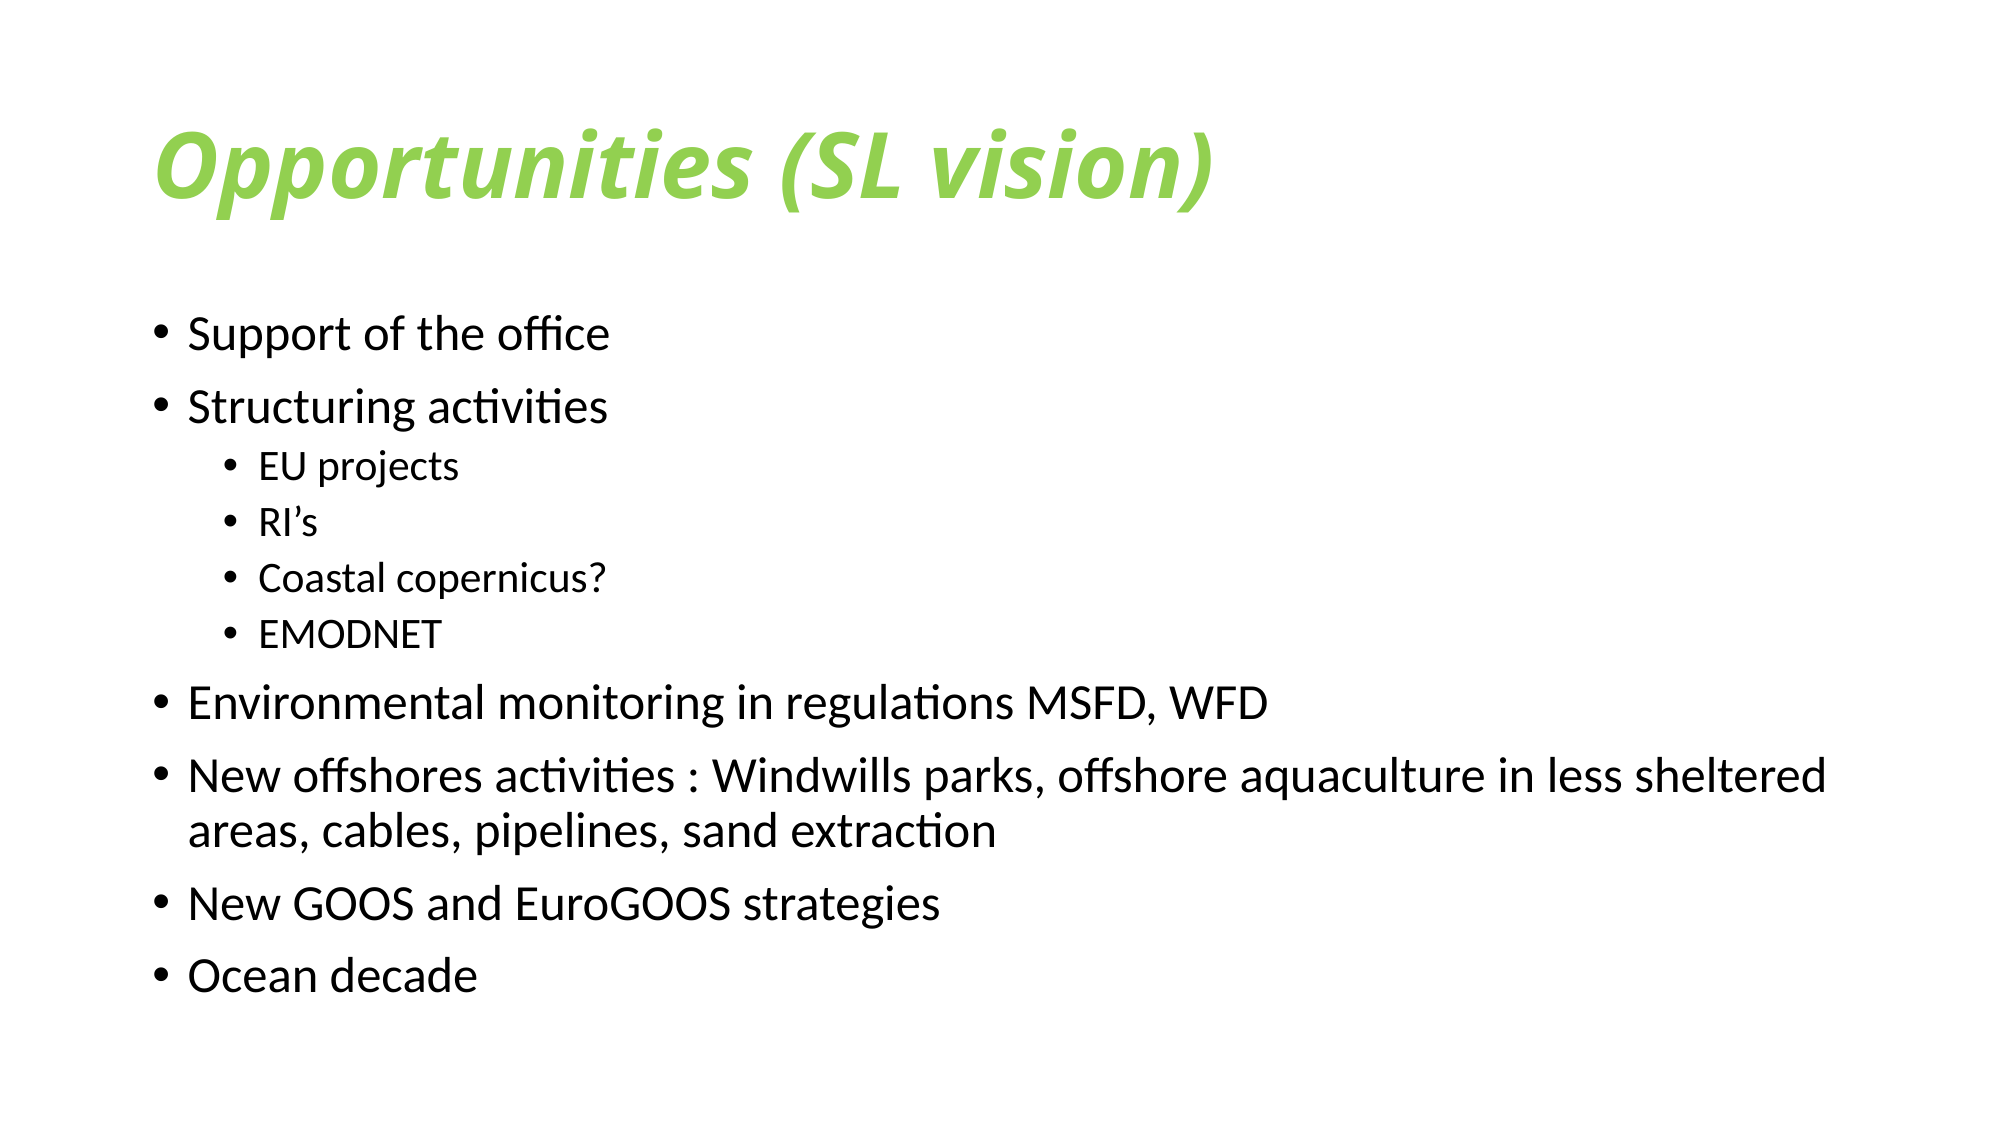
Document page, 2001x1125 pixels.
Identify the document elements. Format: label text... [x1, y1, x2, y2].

title Opportunities (SL vision) [137, 59, 1863, 278]
list Support of the office Structuring activities EU projects RI’s Coastal copernicus? EMODNET Environmental monitoring in regulations MSFD, WFD New offshores activities : Windwills parks, offshore aquaculture in less sheltered areas, cables, pipelines, sand extraction New GOOS and EuroGOOS strategies Ocean decade [137, 299, 1863, 1014]
